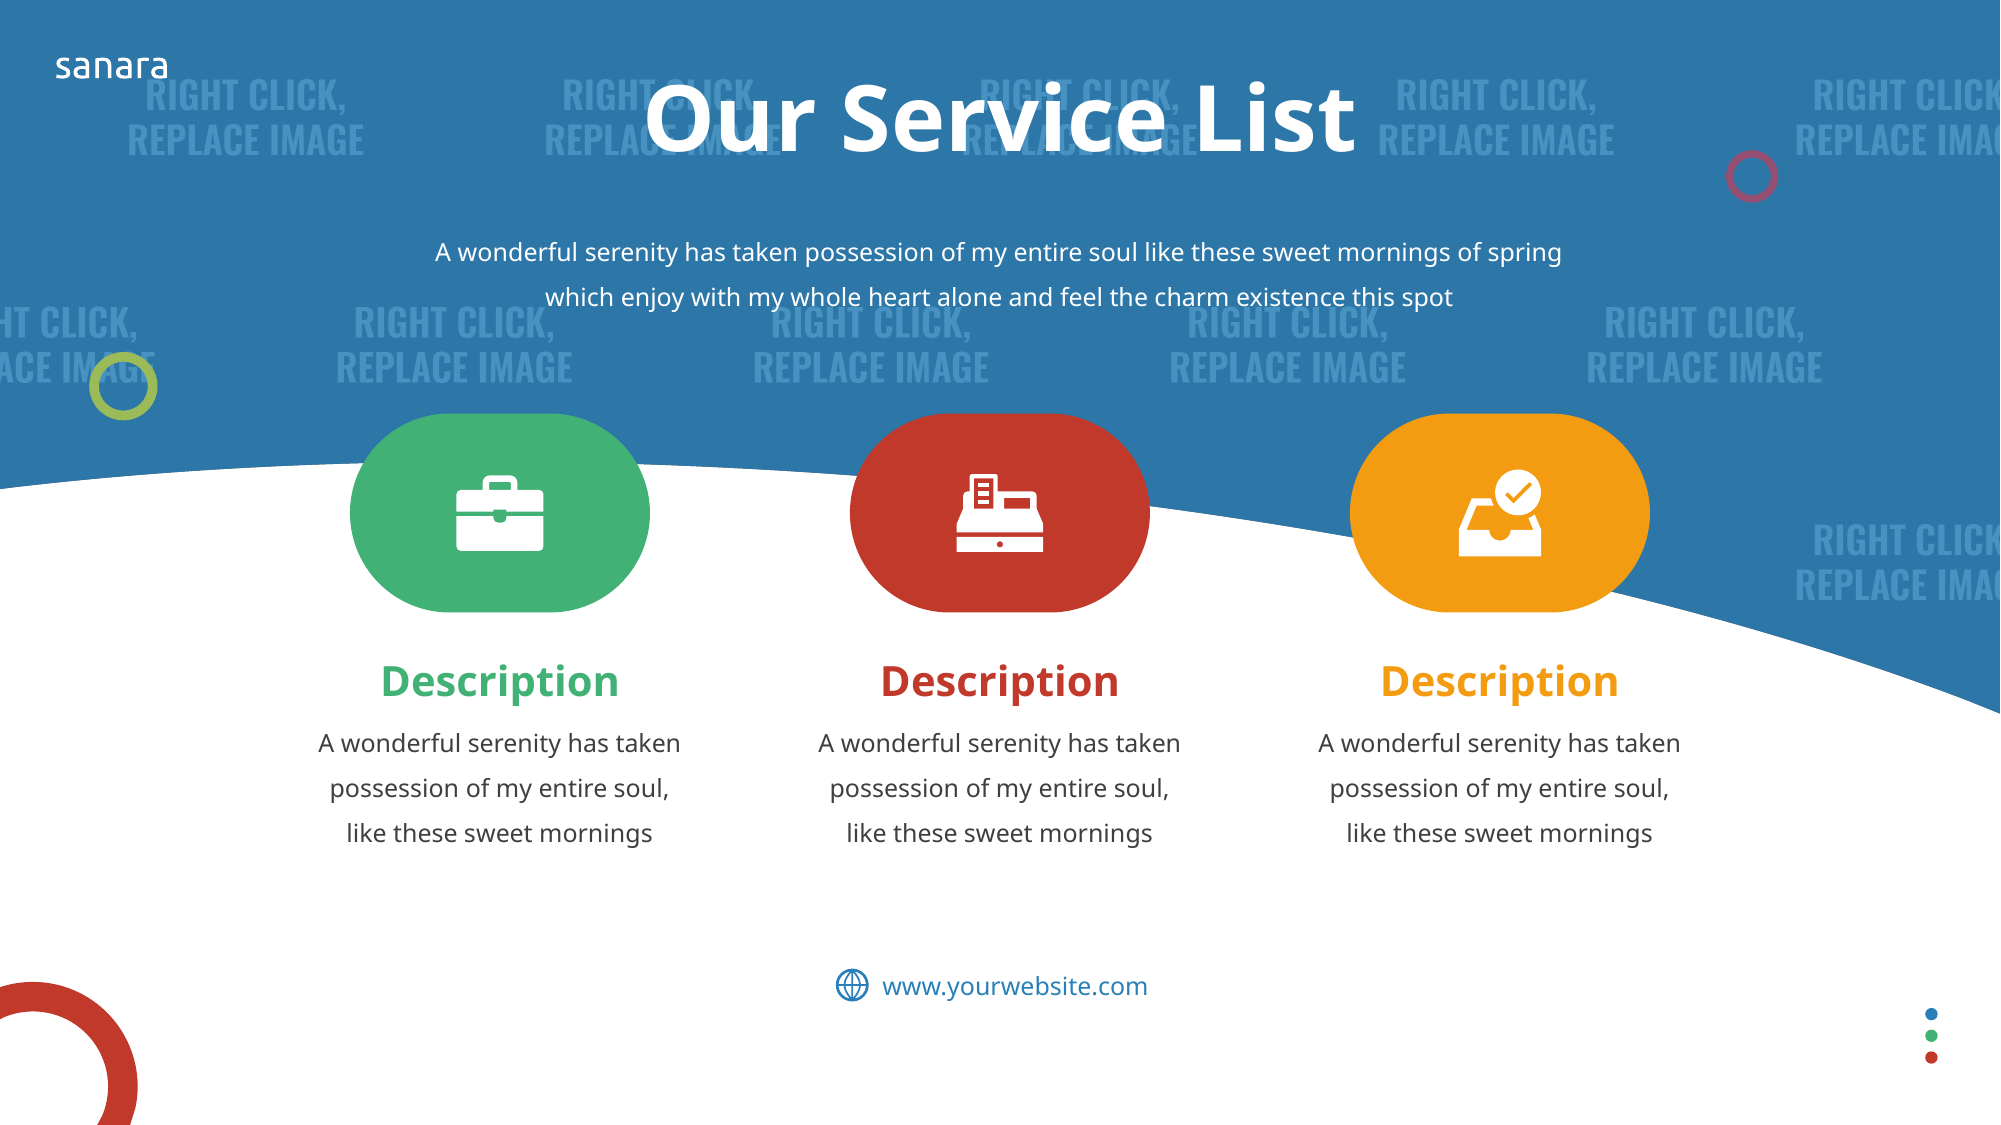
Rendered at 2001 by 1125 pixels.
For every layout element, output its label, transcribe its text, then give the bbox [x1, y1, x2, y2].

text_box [1458, 469, 1542, 557]
text_box [0, 980, 139, 1125]
picture [0, 0, 2000, 714]
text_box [56, 57, 167, 79]
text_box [456, 475, 544, 551]
text_box [835, 968, 852, 1002]
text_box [956, 474, 1044, 552]
text_box A wonderful serenity has taken possession of my entire soul, like these sweet mornings [1293, 714, 1707, 856]
text_box A wonderful serenity has taken possession of my entire soul, like these sweet mornings [293, 714, 707, 856]
text_box www.yourwebsite.com [852, 962, 1164, 1008]
text_box A wonderful serenity has taken possession of my entire soul, like these sweet mornings [793, 714, 1207, 856]
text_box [1925, 1007, 1938, 1064]
